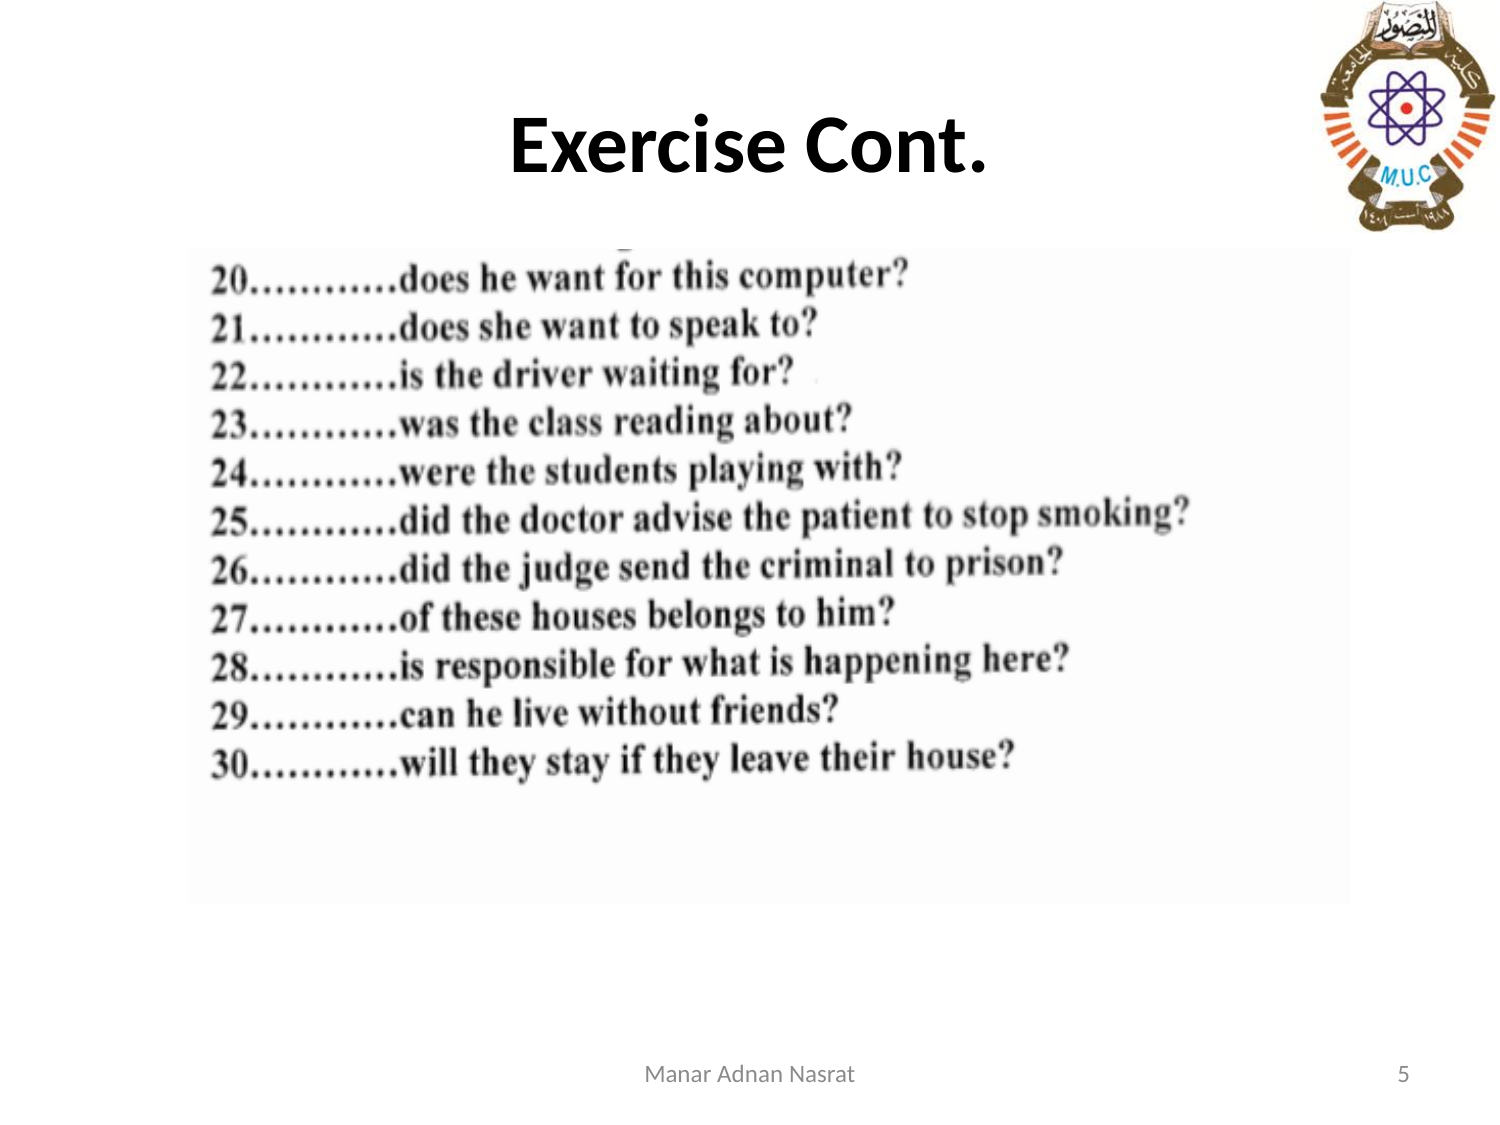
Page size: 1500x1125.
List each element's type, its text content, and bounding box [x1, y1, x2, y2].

picture [1312, 0, 1500, 234]
title Exercise Cont. [75, 45, 1307, 233]
slide_number 5 [1074, 1042, 1425, 1103]
footer Manar Adnan Nasrat [512, 1042, 988, 1103]
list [187, 249, 1351, 905]
